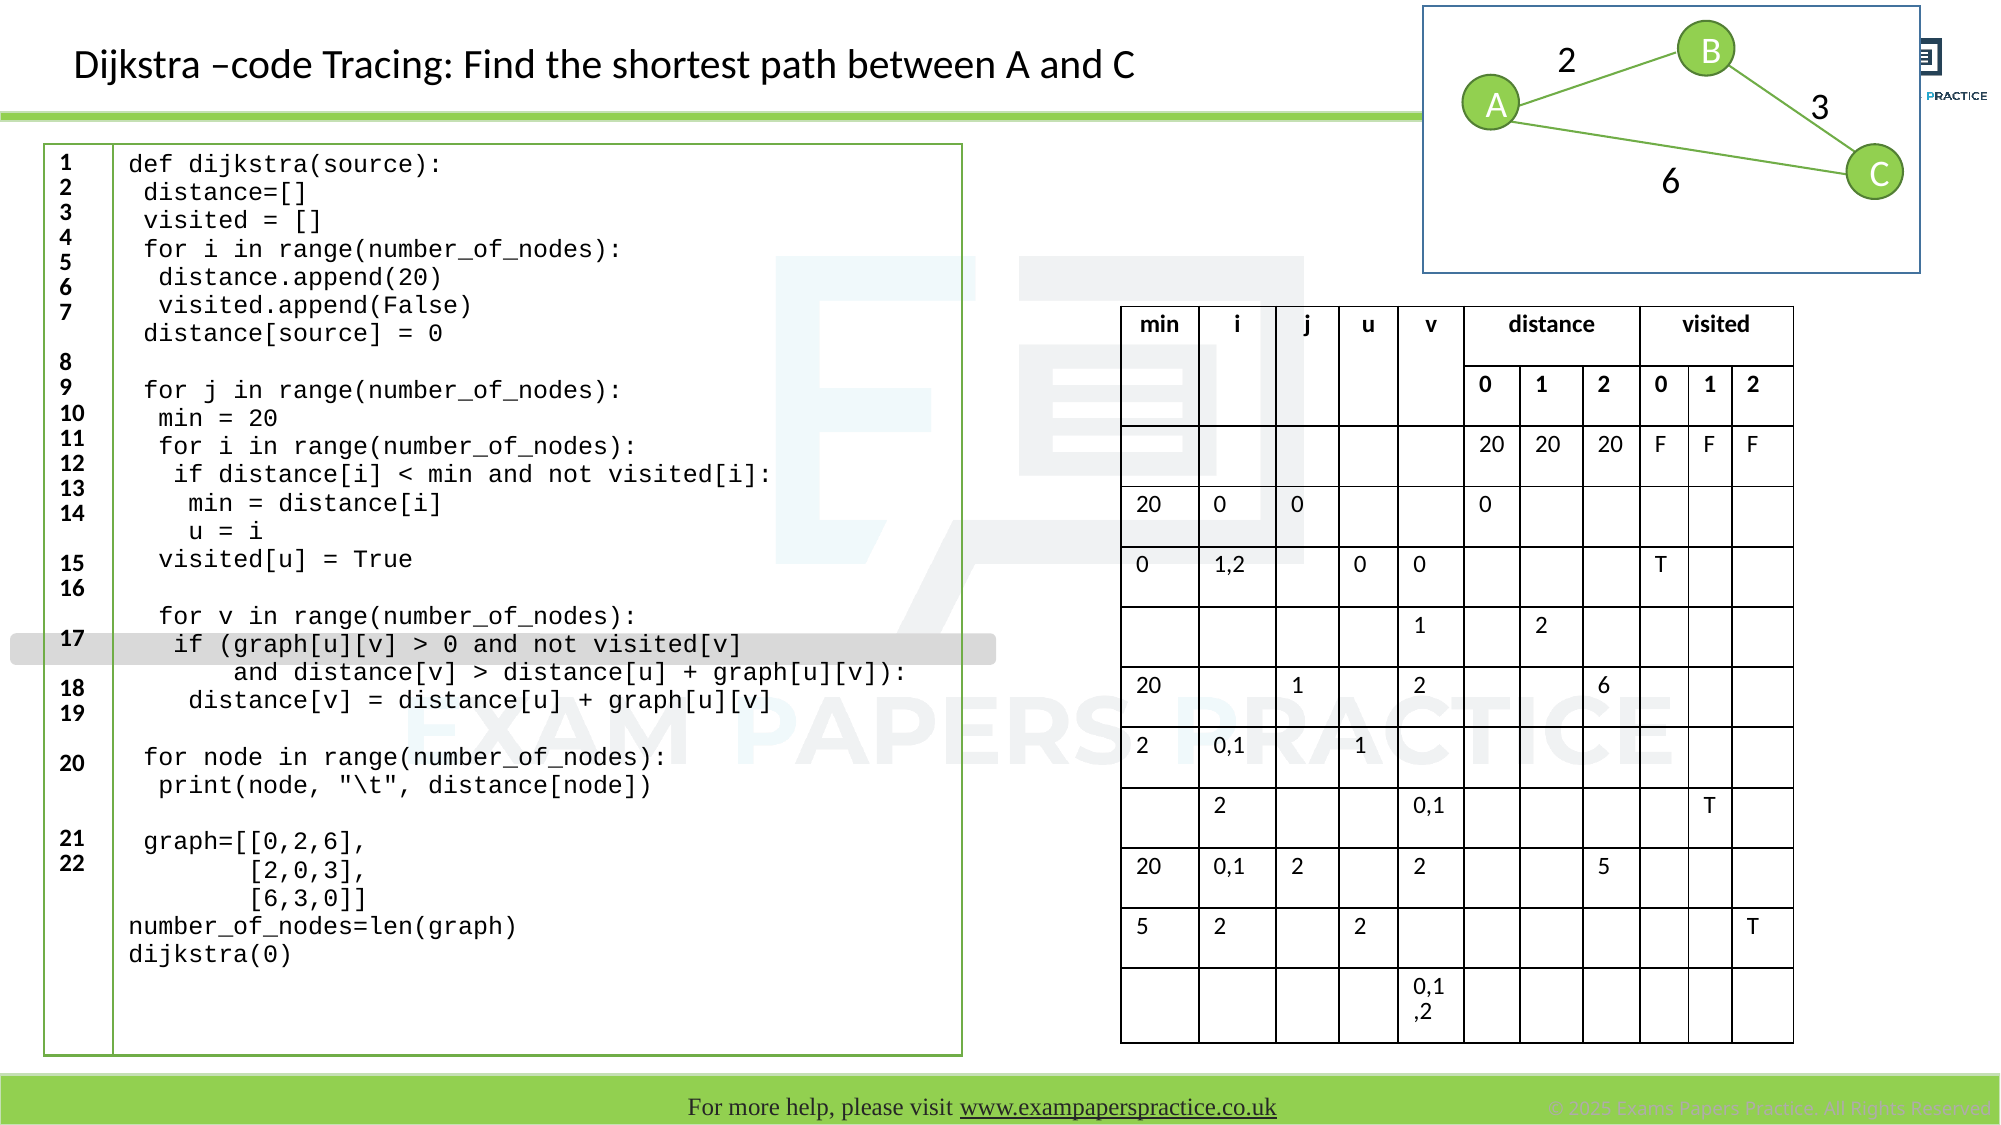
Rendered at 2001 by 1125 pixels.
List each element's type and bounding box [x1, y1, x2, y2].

table_cell [1733, 427, 1793, 486]
table_cell [1689, 487, 1731, 546]
table_cell [1733, 728, 1793, 787]
table_cell [1641, 969, 1688, 1042]
table_cell [1340, 608, 1397, 666]
table_header [1200, 307, 1275, 425]
table_cell [1465, 427, 1519, 486]
table_cell [1689, 789, 1731, 847]
table_cell [1733, 668, 1793, 726]
table_cell [1521, 487, 1582, 546]
table_cell [1277, 548, 1338, 606]
table_cell [1689, 427, 1731, 486]
table_cell [1689, 548, 1731, 606]
text_box [10, 633, 43, 665]
table_cell [1122, 427, 1198, 486]
table_cell [1399, 728, 1463, 787]
table_cell [1340, 849, 1397, 907]
table_cell [1521, 849, 1582, 907]
table_cell [1465, 849, 1519, 907]
table_cell [1122, 849, 1198, 907]
table_cell [1689, 909, 1731, 967]
table_cell [1521, 728, 1582, 787]
table_cell [1277, 608, 1338, 666]
table_cell [1122, 969, 1198, 1042]
table_cell [1340, 668, 1397, 726]
table_cell [1584, 548, 1639, 606]
table_cell [1641, 487, 1688, 546]
table_cell [1465, 969, 1519, 1042]
table_cell [1521, 367, 1582, 425]
table_cell [1689, 367, 1731, 425]
table_cell [1340, 728, 1397, 787]
table_cell [1200, 969, 1275, 1042]
table_header [45, 145, 112, 1054]
table_cell [1340, 909, 1397, 967]
table_cell [1584, 849, 1639, 907]
table_cell [1340, 548, 1397, 606]
table_header [114, 145, 961, 1054]
table_cell [1399, 427, 1463, 486]
table_cell [1584, 909, 1639, 967]
table_header [1399, 307, 1463, 425]
table_cell [1689, 668, 1731, 726]
table_cell [1277, 487, 1338, 546]
table_cell [1122, 909, 1198, 967]
table_cell [1521, 668, 1582, 726]
table_cell [1641, 789, 1688, 847]
table_cell [1641, 728, 1688, 787]
table_cell [1689, 608, 1731, 666]
table_cell [1200, 427, 1275, 486]
table_header [1641, 307, 1793, 365]
table_cell [1733, 367, 1793, 425]
table_cell [1733, 548, 1793, 606]
table_cell [1641, 909, 1688, 967]
table_cell [1641, 548, 1688, 606]
table_cell [1733, 789, 1793, 847]
table_cell [1399, 608, 1463, 666]
table_cell [1200, 548, 1275, 606]
text_box [1422, 5, 1921, 274]
table_cell [1521, 969, 1582, 1042]
table_cell [1584, 668, 1639, 726]
text_box [963, 633, 997, 665]
table_cell [1277, 789, 1338, 847]
table_cell [1340, 969, 1397, 1042]
table_cell [1399, 668, 1463, 726]
table_cell [1641, 367, 1688, 425]
table_cell [1200, 608, 1275, 666]
table_cell [1122, 728, 1198, 787]
table_cell [1399, 548, 1463, 606]
table_cell [1641, 668, 1688, 726]
table_cell [1584, 728, 1639, 787]
table_cell [1733, 487, 1793, 546]
table_header [1465, 307, 1639, 365]
table_cell [1465, 728, 1519, 787]
table_cell [1200, 849, 1275, 907]
table_cell [1465, 367, 1519, 425]
table_cell [1465, 487, 1519, 546]
table_cell [1521, 789, 1582, 847]
table_cell [1122, 608, 1198, 666]
table_cell [1733, 909, 1793, 967]
table_cell [1399, 849, 1463, 907]
table_cell [1641, 608, 1688, 666]
table_cell [1399, 789, 1463, 847]
table_cell [1584, 608, 1639, 666]
table_cell [1340, 789, 1397, 847]
table_cell [1399, 487, 1463, 546]
table_cell [1122, 487, 1198, 546]
table_header [1277, 307, 1338, 425]
table_cell [1399, 969, 1463, 1042]
table_cell [1521, 427, 1582, 486]
table_cell [1465, 668, 1519, 726]
table_cell [1277, 909, 1338, 967]
table_cell [1689, 728, 1731, 787]
table_cell [1521, 608, 1582, 666]
table_cell [1200, 668, 1275, 726]
table_cell [1340, 427, 1397, 486]
text_box [58, 29, 1152, 94]
table_cell [1122, 668, 1198, 726]
table_cell [1641, 849, 1688, 907]
table_cell [1584, 427, 1639, 486]
table_cell [1465, 789, 1519, 847]
table_cell [1689, 849, 1731, 907]
table_cell [1122, 548, 1198, 606]
table_cell [1200, 487, 1275, 546]
table_cell [1689, 969, 1731, 1042]
table_cell [1200, 789, 1275, 847]
table_cell [1584, 367, 1639, 425]
table_cell [1277, 969, 1338, 1042]
table_cell [1465, 909, 1519, 967]
table_cell [1277, 668, 1338, 726]
table_cell [1584, 789, 1639, 847]
table_cell [1465, 608, 1519, 666]
table_cell [1521, 909, 1582, 967]
table_header [1340, 307, 1397, 425]
table_cell [1200, 909, 1275, 967]
table_cell [1277, 849, 1338, 907]
table_cell [1584, 487, 1639, 546]
table_cell [1641, 427, 1688, 486]
table_cell [1122, 789, 1198, 847]
table_header [1122, 307, 1198, 425]
table_cell [1200, 728, 1275, 787]
table_cell [1521, 548, 1582, 606]
table_cell [1277, 728, 1338, 787]
table_cell [1465, 548, 1519, 606]
table_cell [1399, 909, 1463, 967]
table_cell [1733, 969, 1793, 1042]
table_cell [1340, 487, 1397, 546]
table_cell [1277, 427, 1338, 486]
table_cell [1733, 608, 1793, 666]
table_cell [1733, 849, 1793, 907]
table_cell [1584, 969, 1639, 1042]
